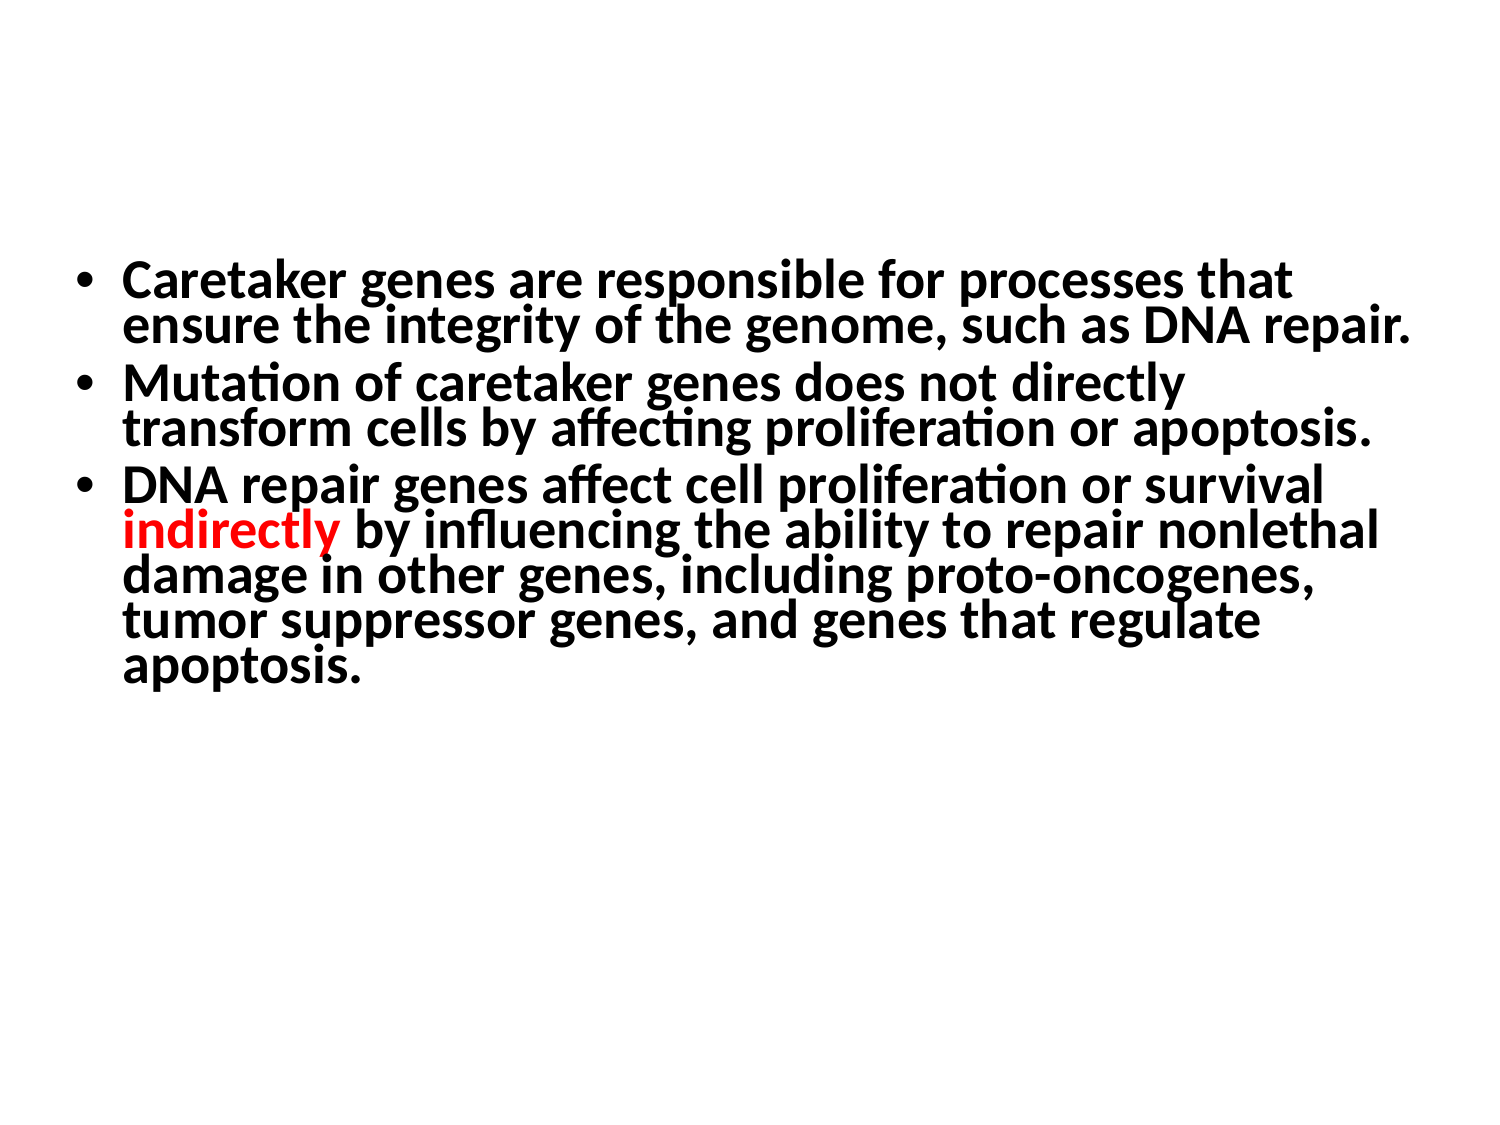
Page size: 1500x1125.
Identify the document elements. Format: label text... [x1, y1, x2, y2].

list Caretaker genes are responsible for processes that ensure the integrity of the genome, such as DNA repair. Mutation of caretaker genes does not directly transform cells by affecting proliferation or apoptosis. DNA repair genes affect cell proliferation or survival indirectly by influencing the ability to repair nonlethal damage in other genes, including proto-oncogenes, tumor suppressor genes, and genes that regulate apoptosis. [75, 262, 1425, 1005]
